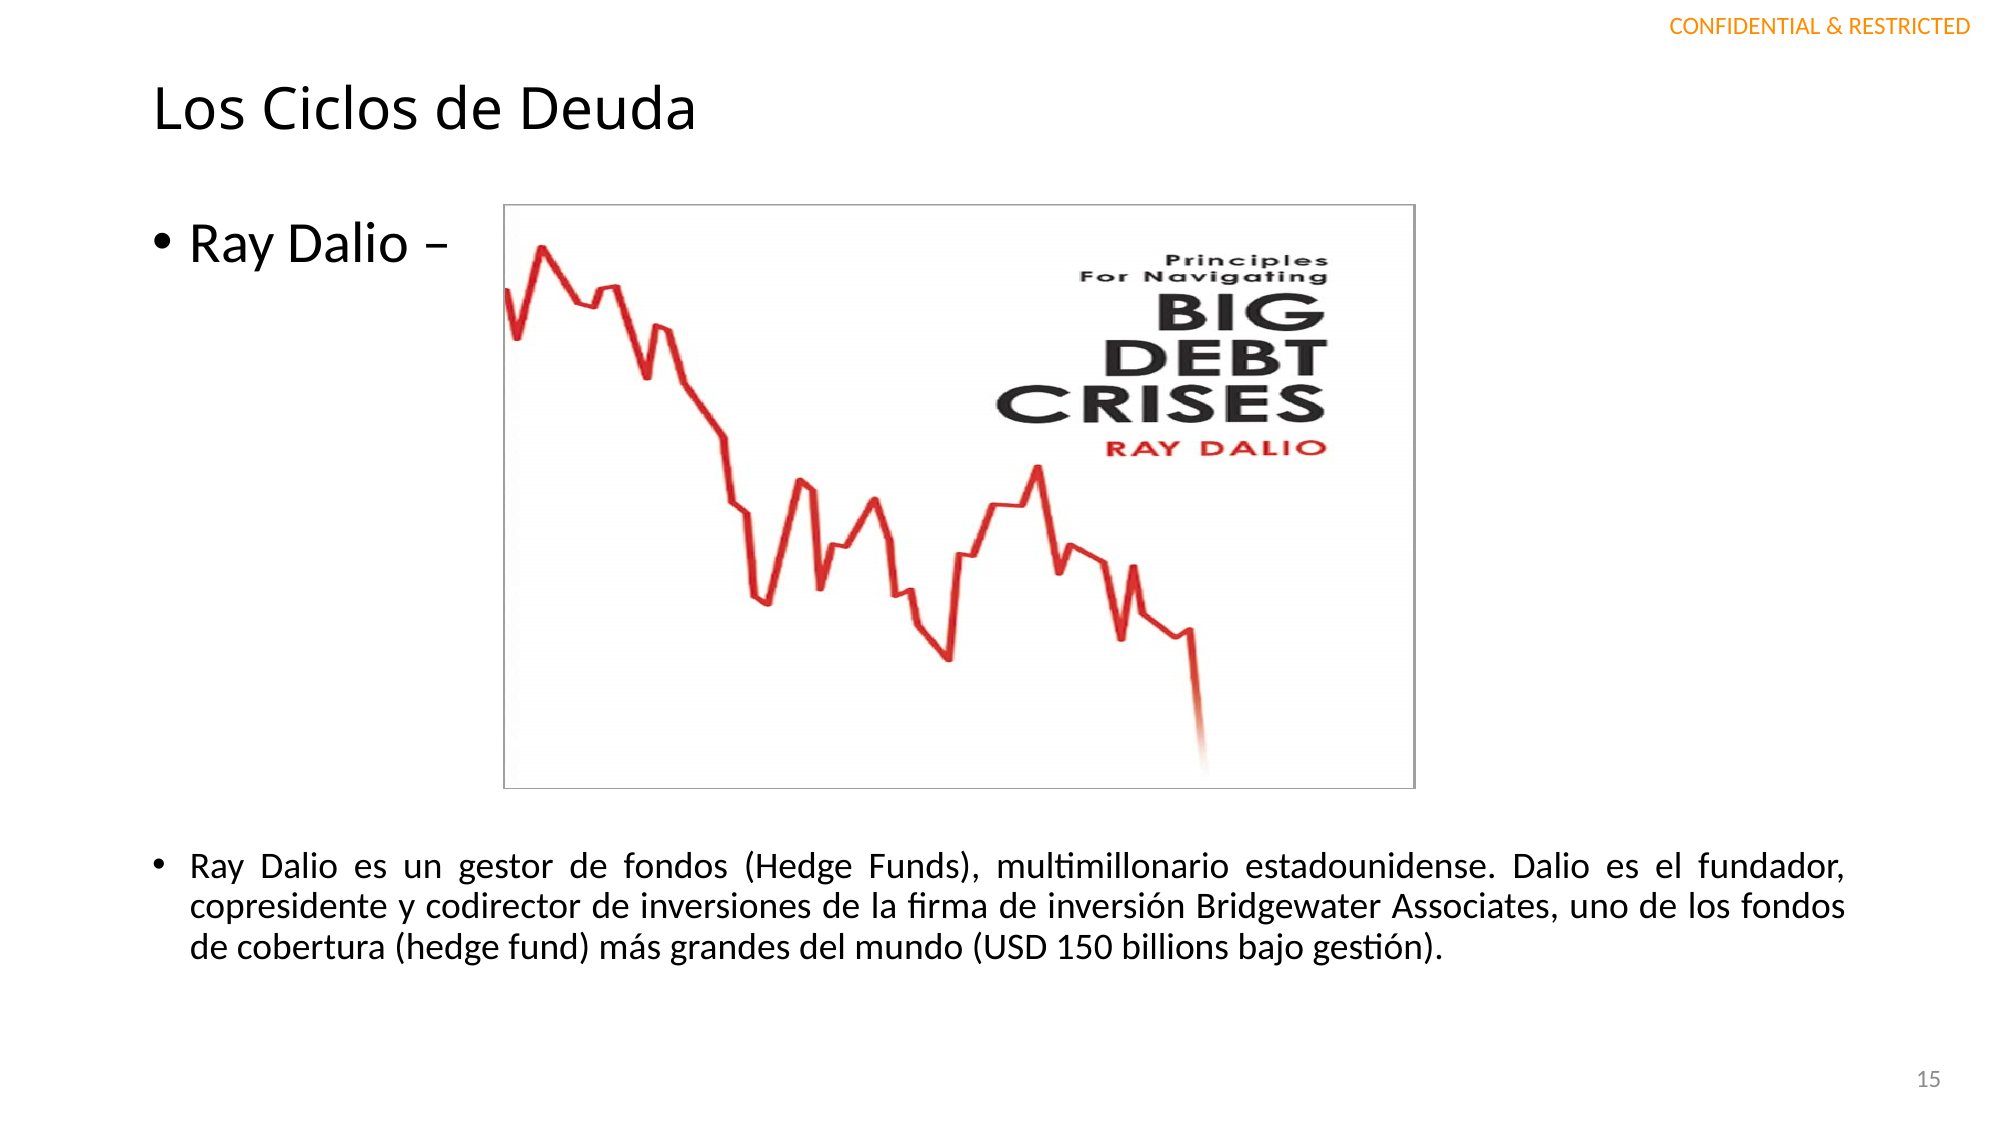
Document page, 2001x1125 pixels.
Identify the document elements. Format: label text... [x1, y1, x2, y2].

list Ray Dalio – Ray Dalio es un gestor de fondos (Hedge Funds), multimillonario estadounidense. Dalio es el fundador, copresidente y codirector de inversiones de la firma de inversión Bridgewater Associates, uno de los fondos de cobertura (hedge fund) más grandes del mundo (USD 150 billions bajo gestión). [137, 204, 1863, 1078]
footer 15 [1892, 1047, 1966, 1108]
title Los Ciclos de Deuda [137, 59, 1863, 163]
picture [503, 204, 1416, 789]
